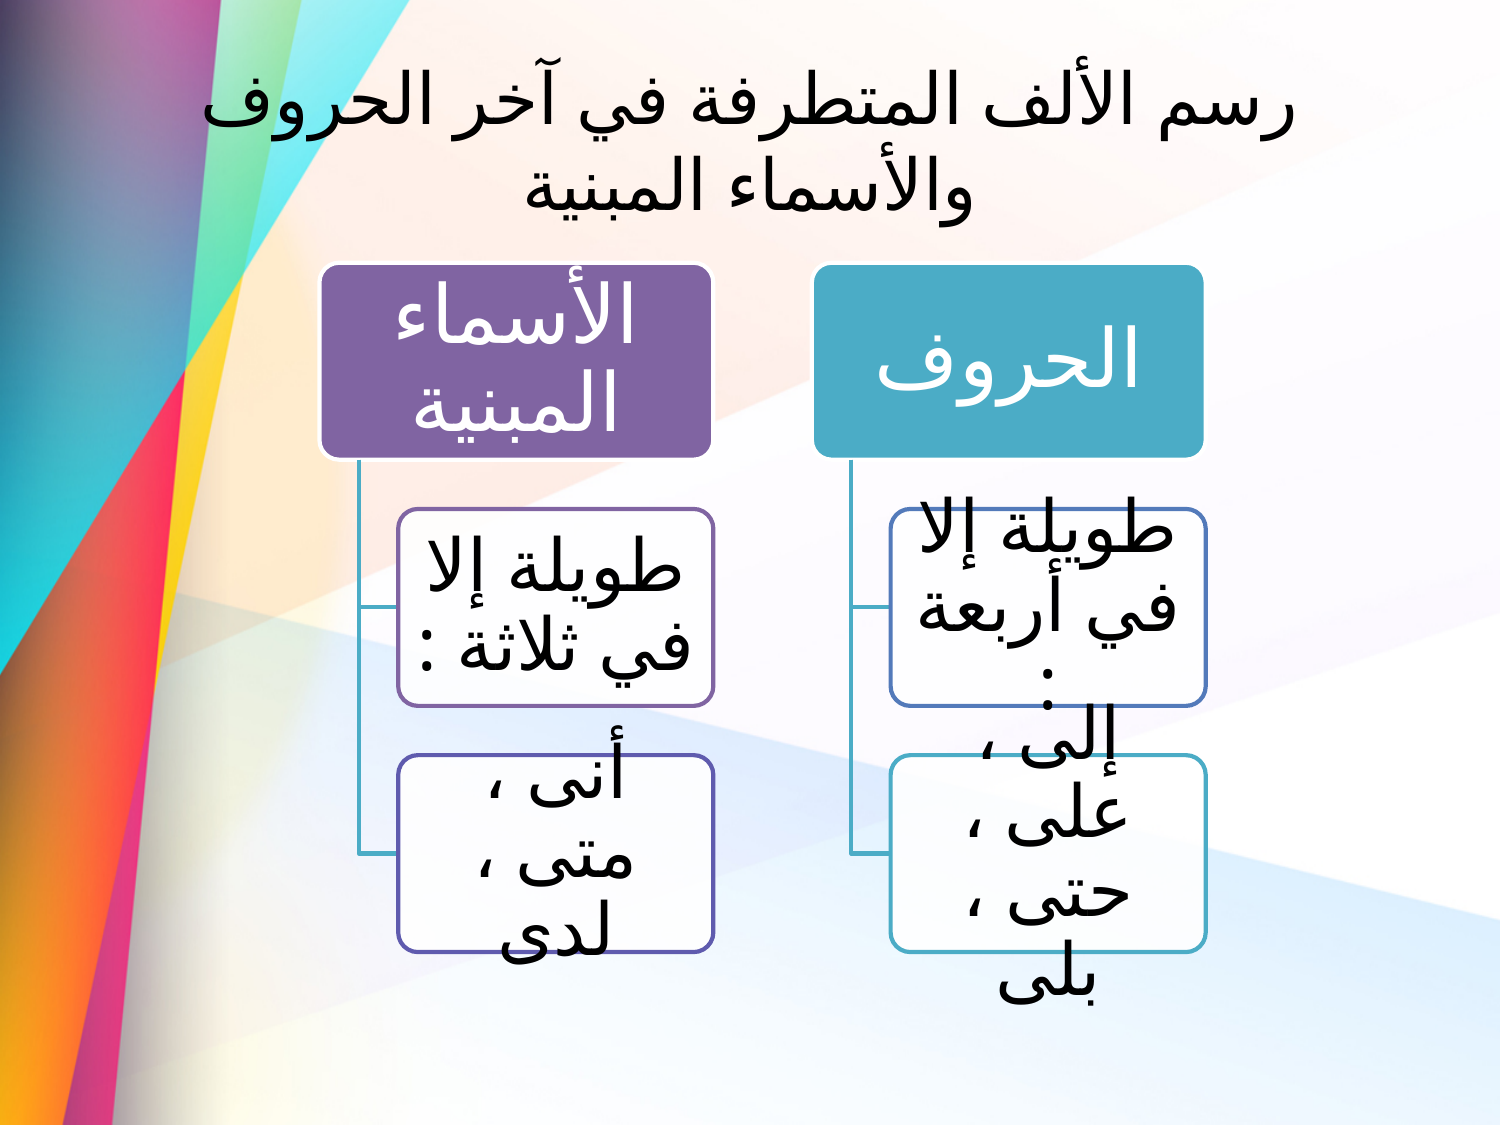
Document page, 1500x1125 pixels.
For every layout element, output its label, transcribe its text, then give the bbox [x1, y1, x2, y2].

title رسم الألف المتطرفة في آخر الحروف والأسماء المبنية [75, 45, 1425, 233]
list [100, 262, 1426, 953]
picture [0, 0, 1500, 1125]
